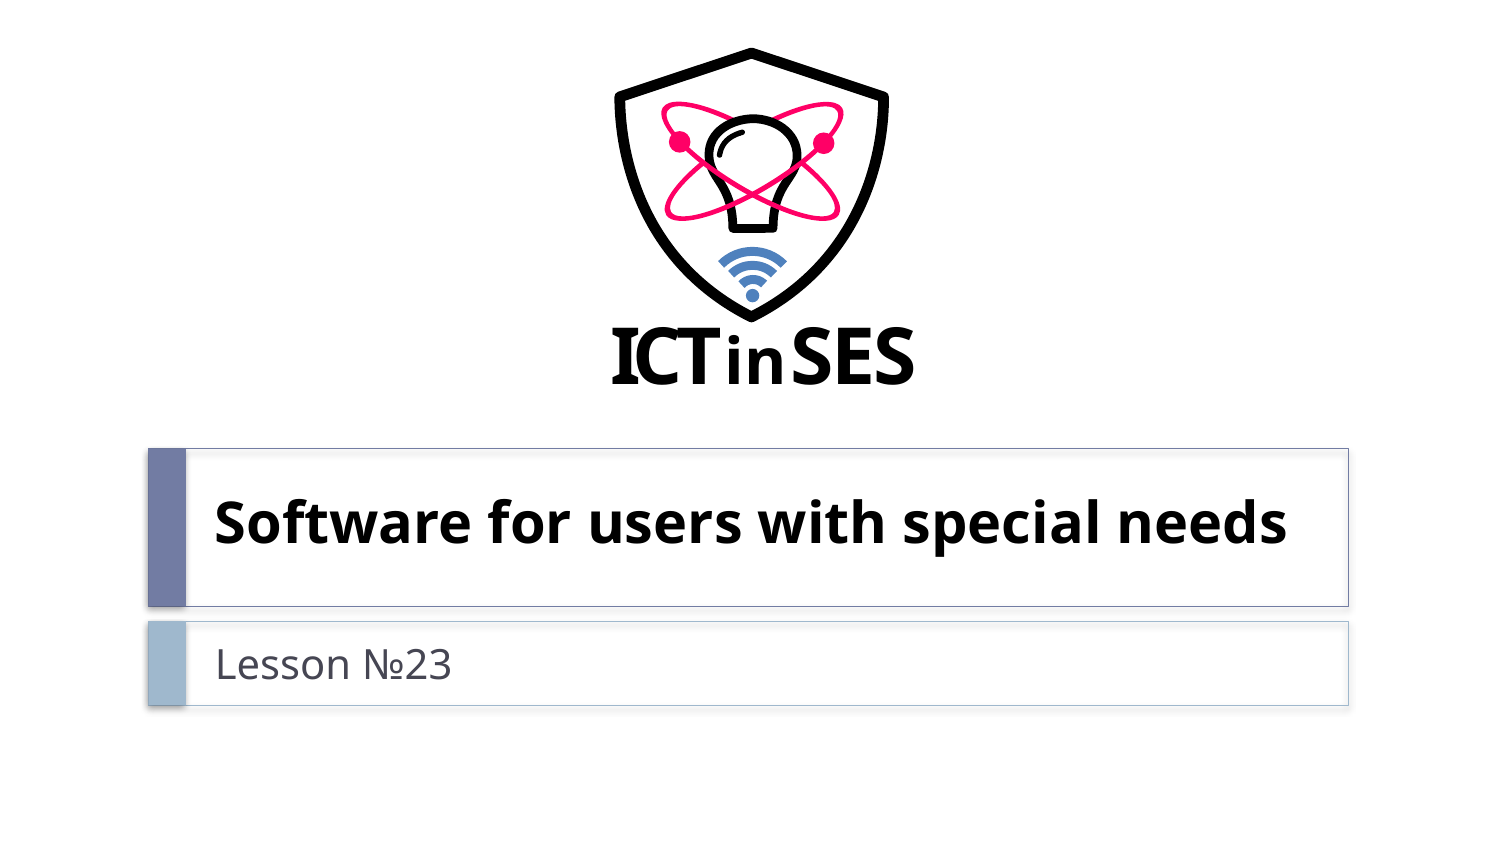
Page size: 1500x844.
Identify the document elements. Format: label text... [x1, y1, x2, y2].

subtitle Lesson №23 [200, 630, 1325, 697]
title Software for users with special needs [200, 478, 1325, 600]
